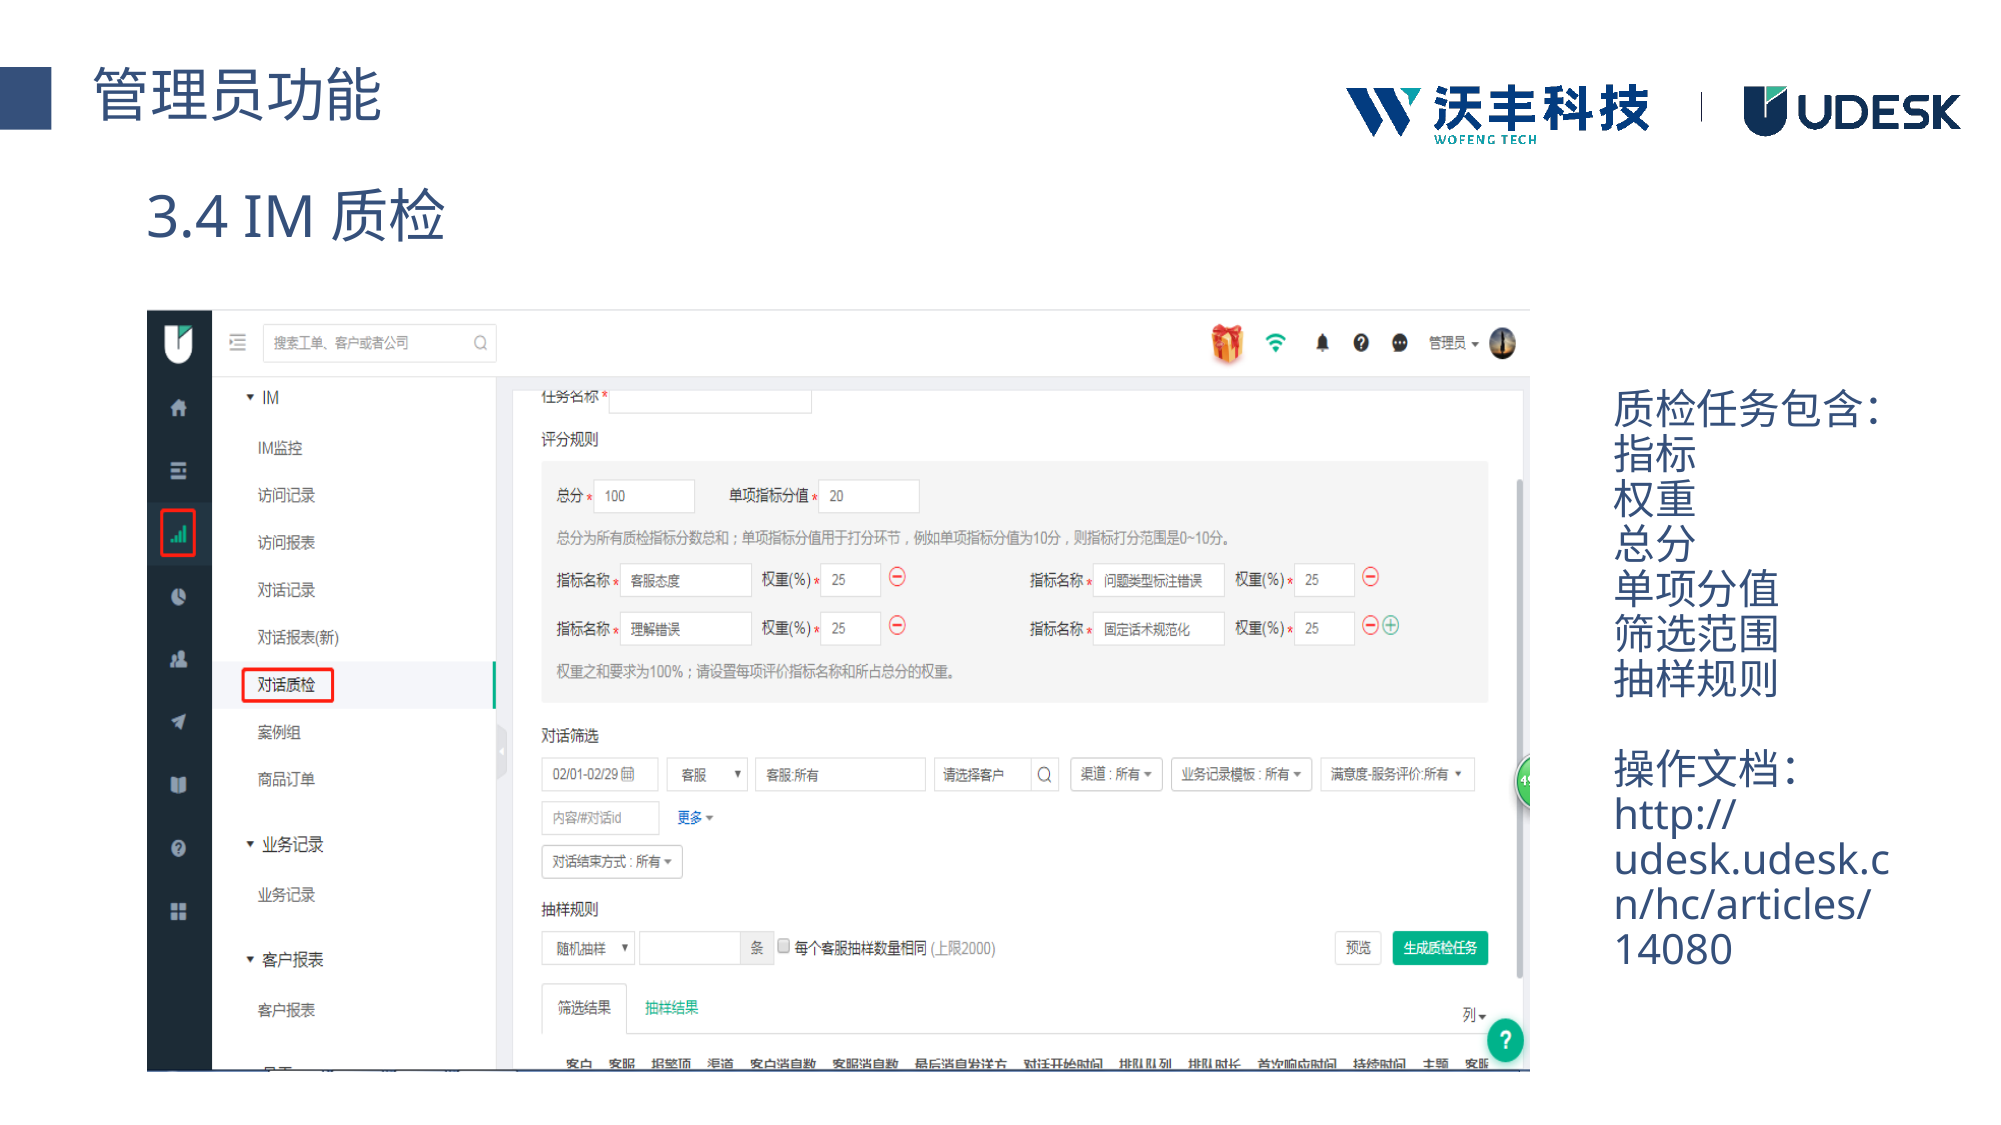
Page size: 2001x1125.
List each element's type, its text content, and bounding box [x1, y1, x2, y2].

picture [1344, 32, 1982, 185]
picture [147, 307, 1530, 1073]
text_box 3.4 IM质检 [66, 187, 527, 251]
text_box 管理员功能 [91, 66, 384, 130]
text_box 质检任务包含： 指标 权重 总分 单项分值 筛选范围 抽样规则 操作文档：http://udesk.udesk.cn/hc/articles/14080 [1613, 388, 1910, 974]
